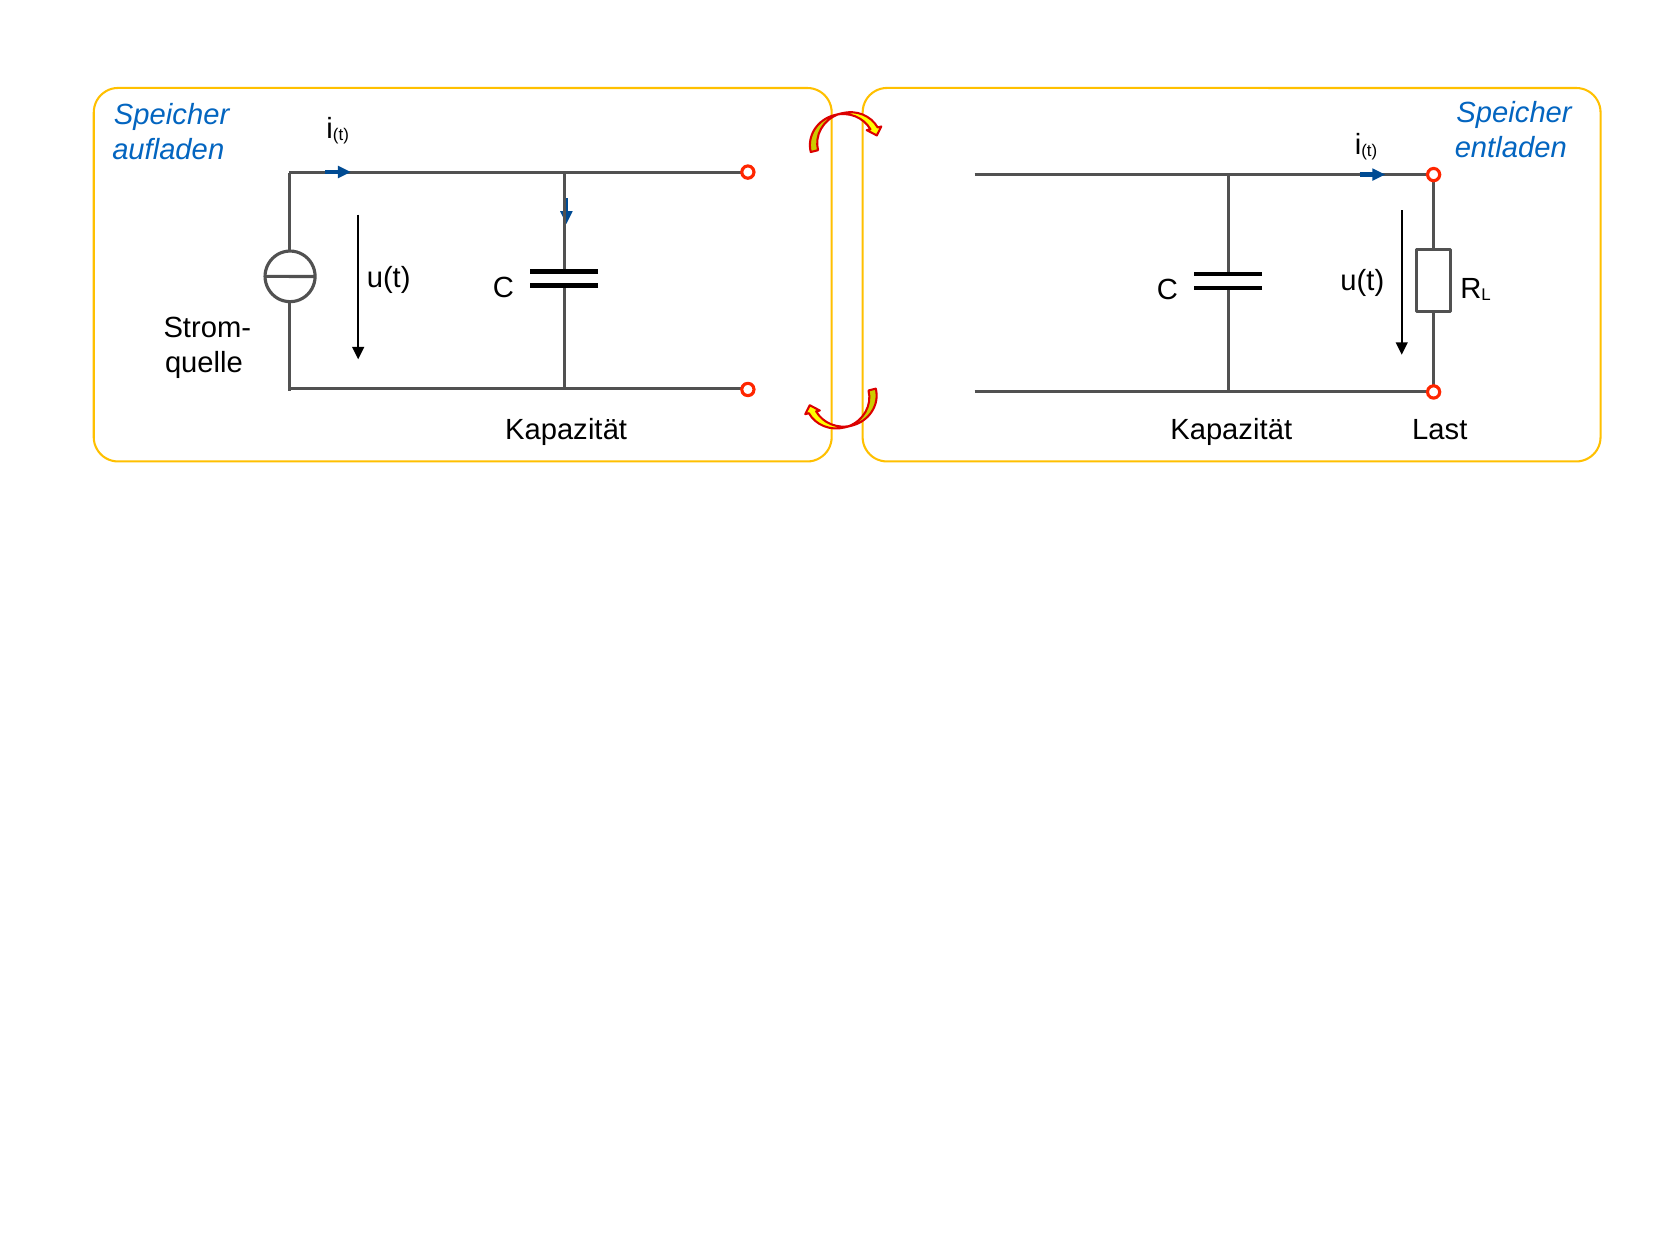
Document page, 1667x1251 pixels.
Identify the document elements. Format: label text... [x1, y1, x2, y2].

text_box Strom-quelle [124, 300, 290, 386]
text_box i(t) [1333, 117, 1399, 168]
text_box Kapazität [476, 402, 656, 453]
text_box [263, 250, 316, 302]
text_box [529, 269, 599, 286]
text_box C [449, 260, 557, 311]
text_box C [1113, 262, 1221, 313]
text_box [93, 87, 832, 462]
text_box [862, 87, 1601, 462]
text_box [565, 198, 573, 224]
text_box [803, 104, 884, 153]
text_box [325, 165, 351, 179]
text_box Speicher aufladen [95, 87, 248, 174]
text_box Speicher entladen [1424, 84, 1604, 172]
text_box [1193, 272, 1263, 288]
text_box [803, 388, 884, 437]
